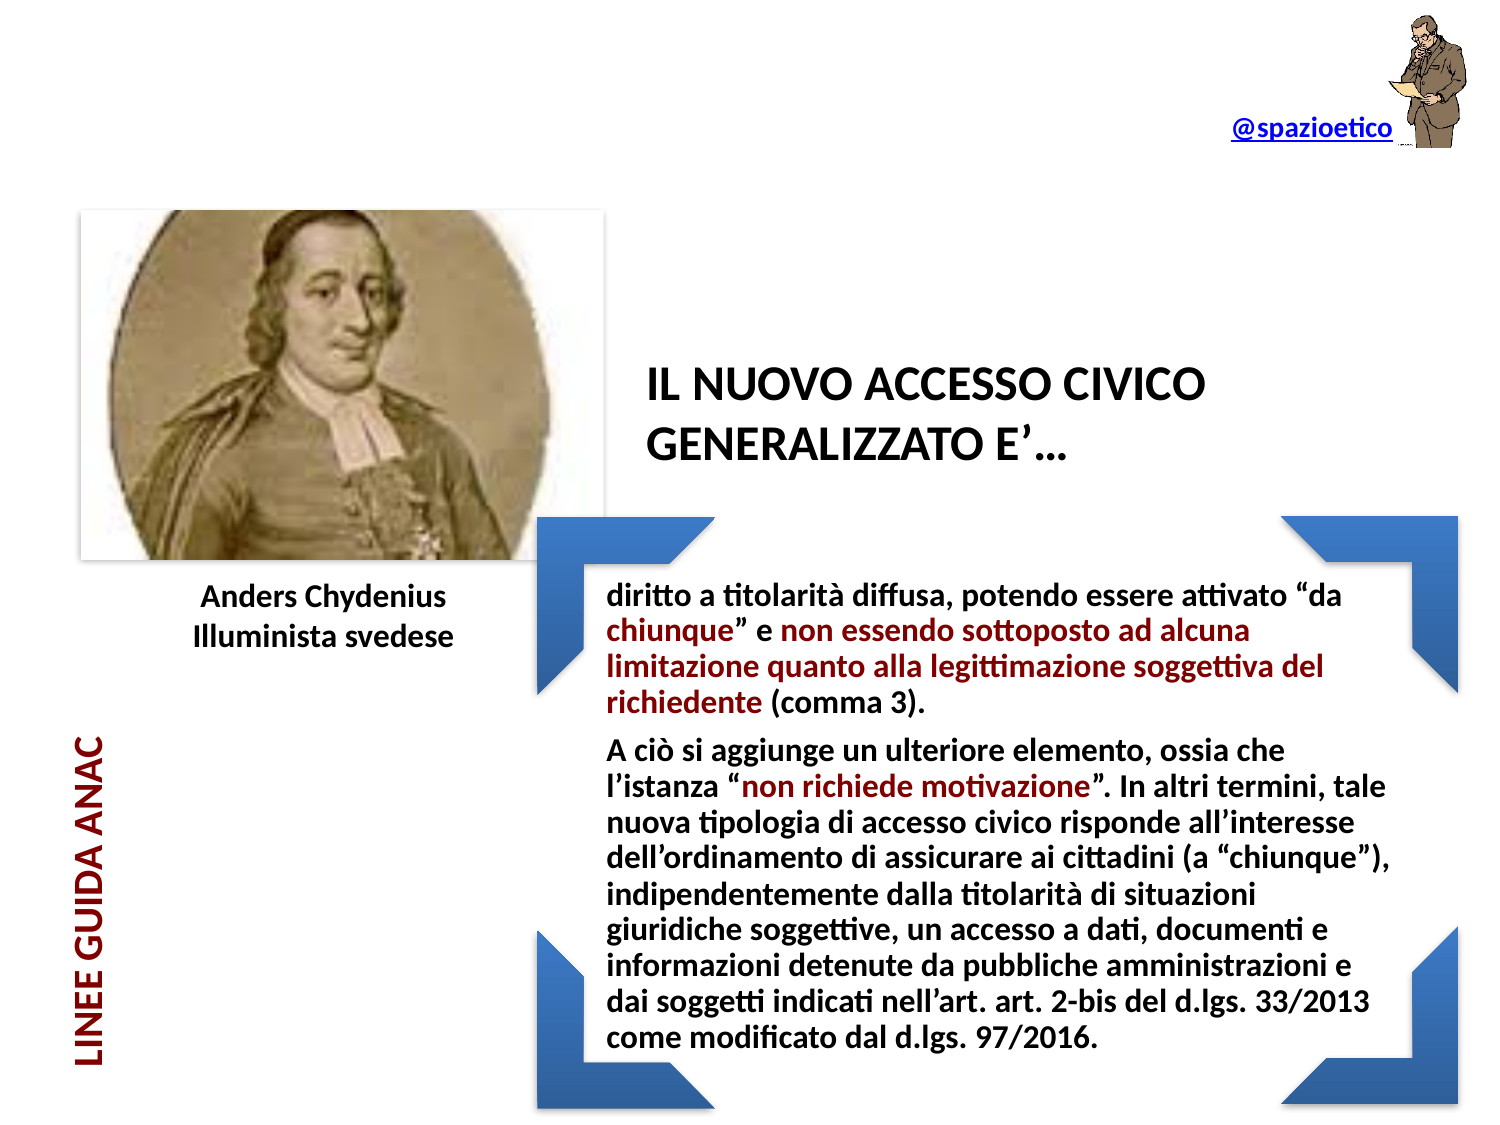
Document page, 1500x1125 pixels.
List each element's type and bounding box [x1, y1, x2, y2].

picture [1372, 7, 1488, 148]
text_box [17, 210, 1500, 1105]
